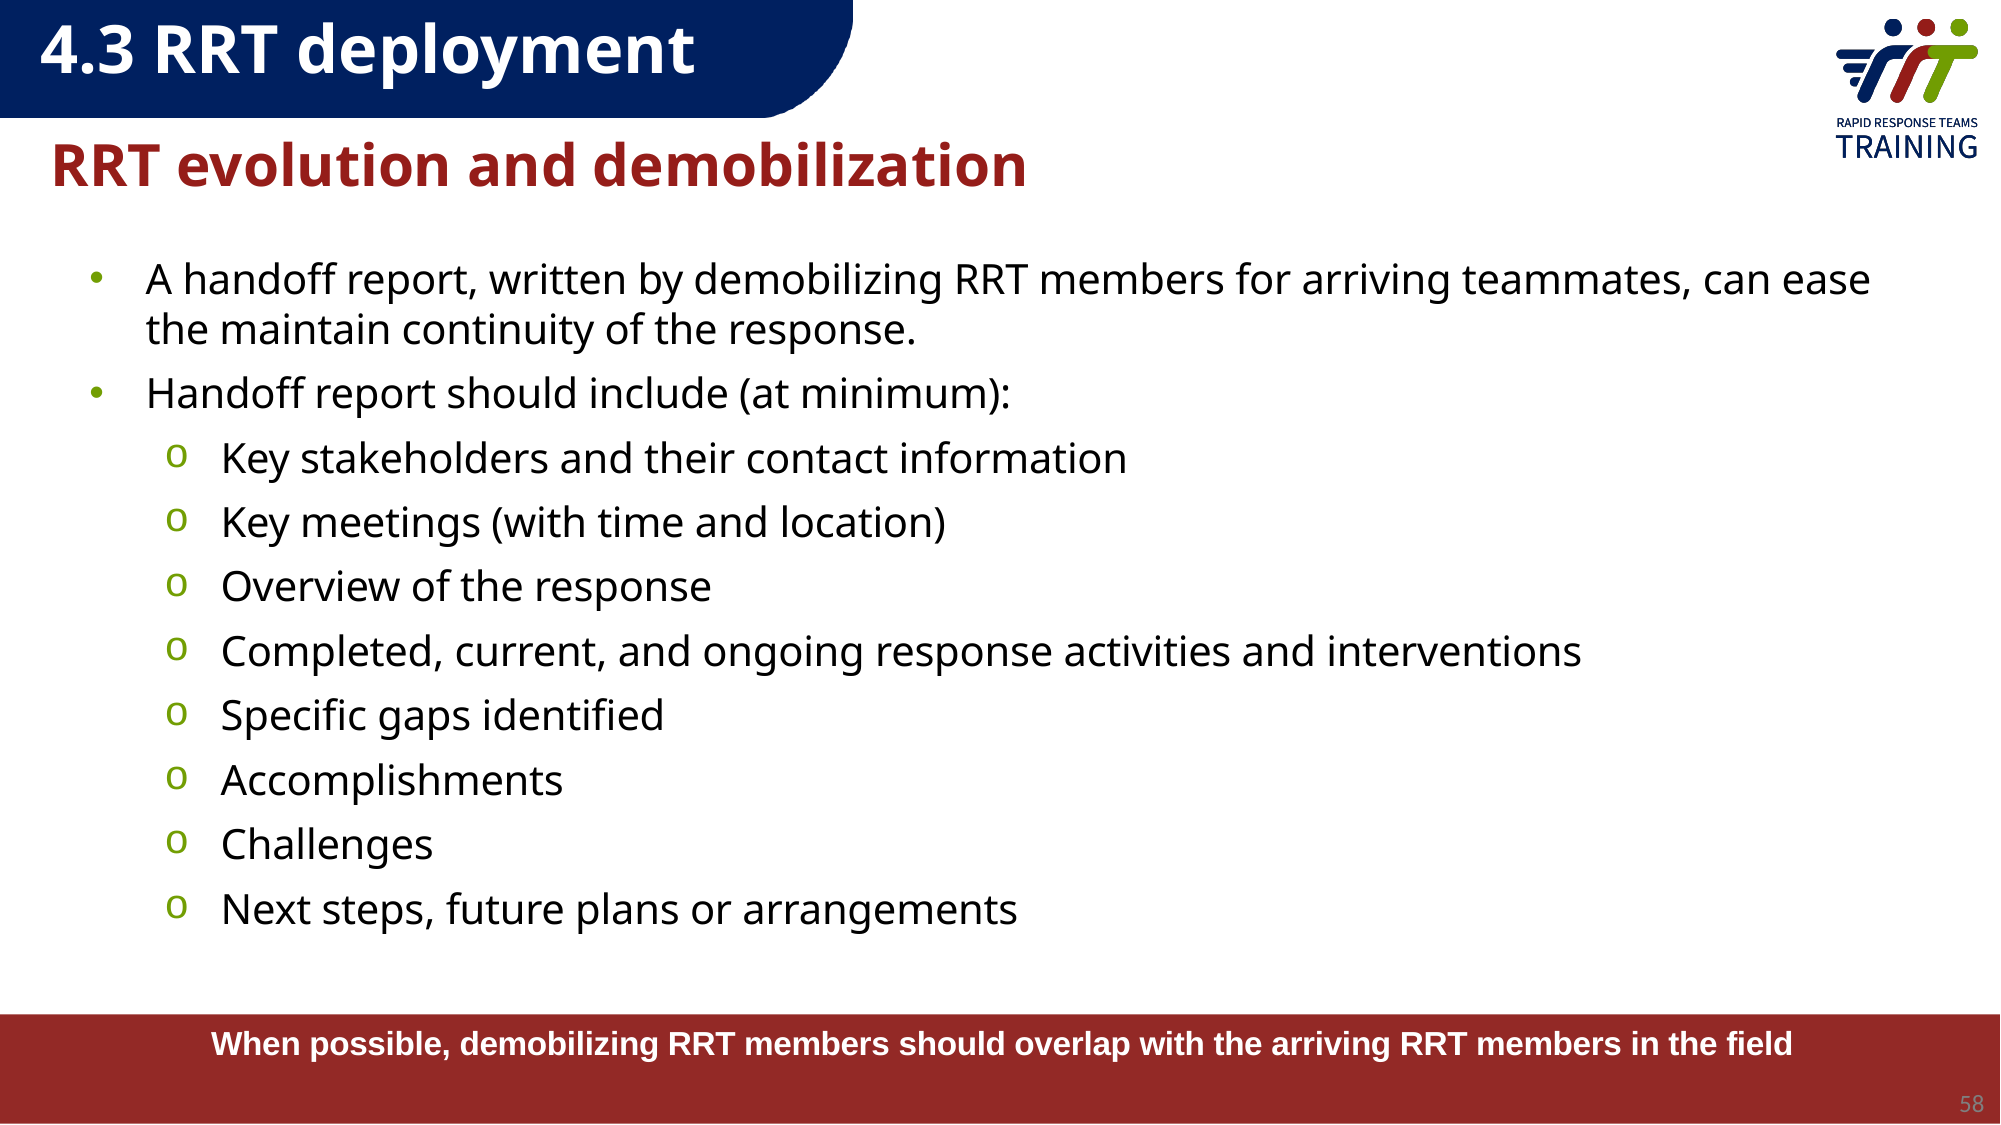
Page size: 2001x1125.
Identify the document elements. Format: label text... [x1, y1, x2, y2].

text_box When possible, demobilizing RRT members should overlap with the arriving RRT members in the field [0, 1014, 2000, 1124]
picture [0, 0, 853, 118]
text_box 4.3 RRT deployment [25, 0, 1374, 95]
text_box RRT evolution and demobilization [48, 133, 1849, 199]
slide_number 58 [1919, 1079, 2000, 1125]
text_box A handoff report, written by demobilizing RRT members for arriving teammates, can ease the maintain continuity of the response. Handoff report should include (at minimum): Key stakeholders and their contact information Key meetings (with time and location) Overview of the response Completed, current, and ongoing response activities and interventions Specific gaps identified Accomplishments Challenges Next steps, future plans or arrangements [86, 238, 1890, 933]
picture [1835, 19, 1978, 167]
